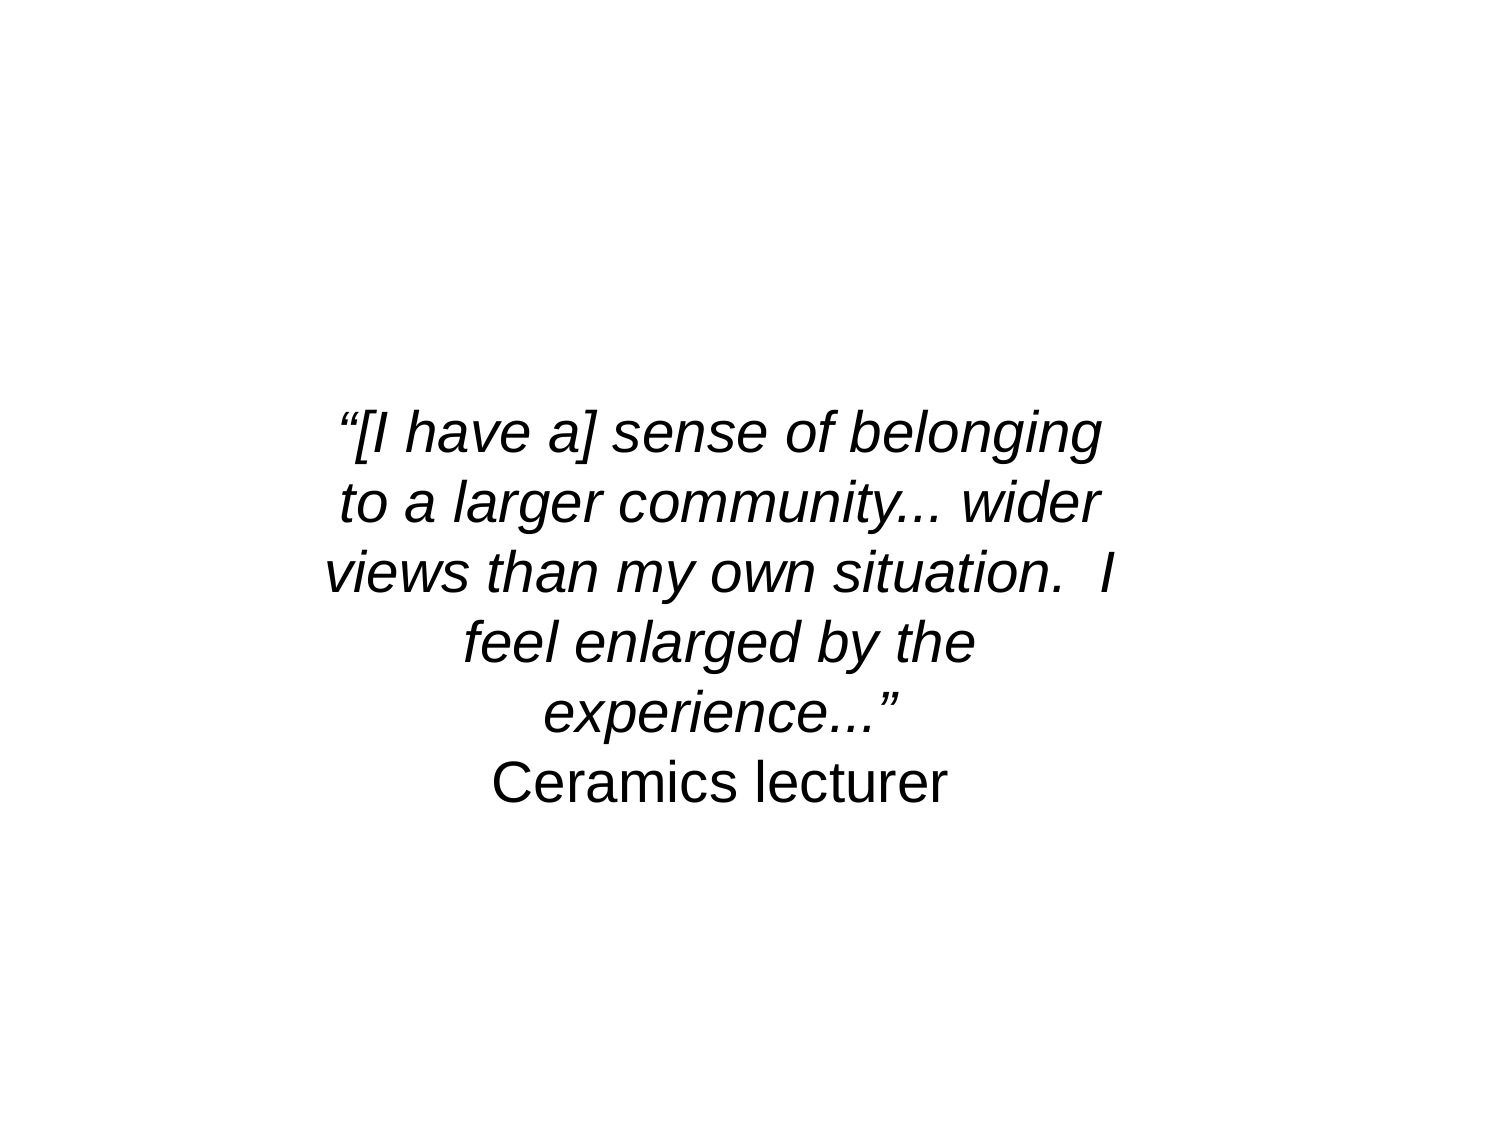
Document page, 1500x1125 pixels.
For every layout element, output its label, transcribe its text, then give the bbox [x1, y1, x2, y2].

text_box “[I have a] sense of belonging to a larger community... wider views than my own situation. I feel enlarged by the experience...” Ceramics lecturer [292, 386, 1149, 822]
